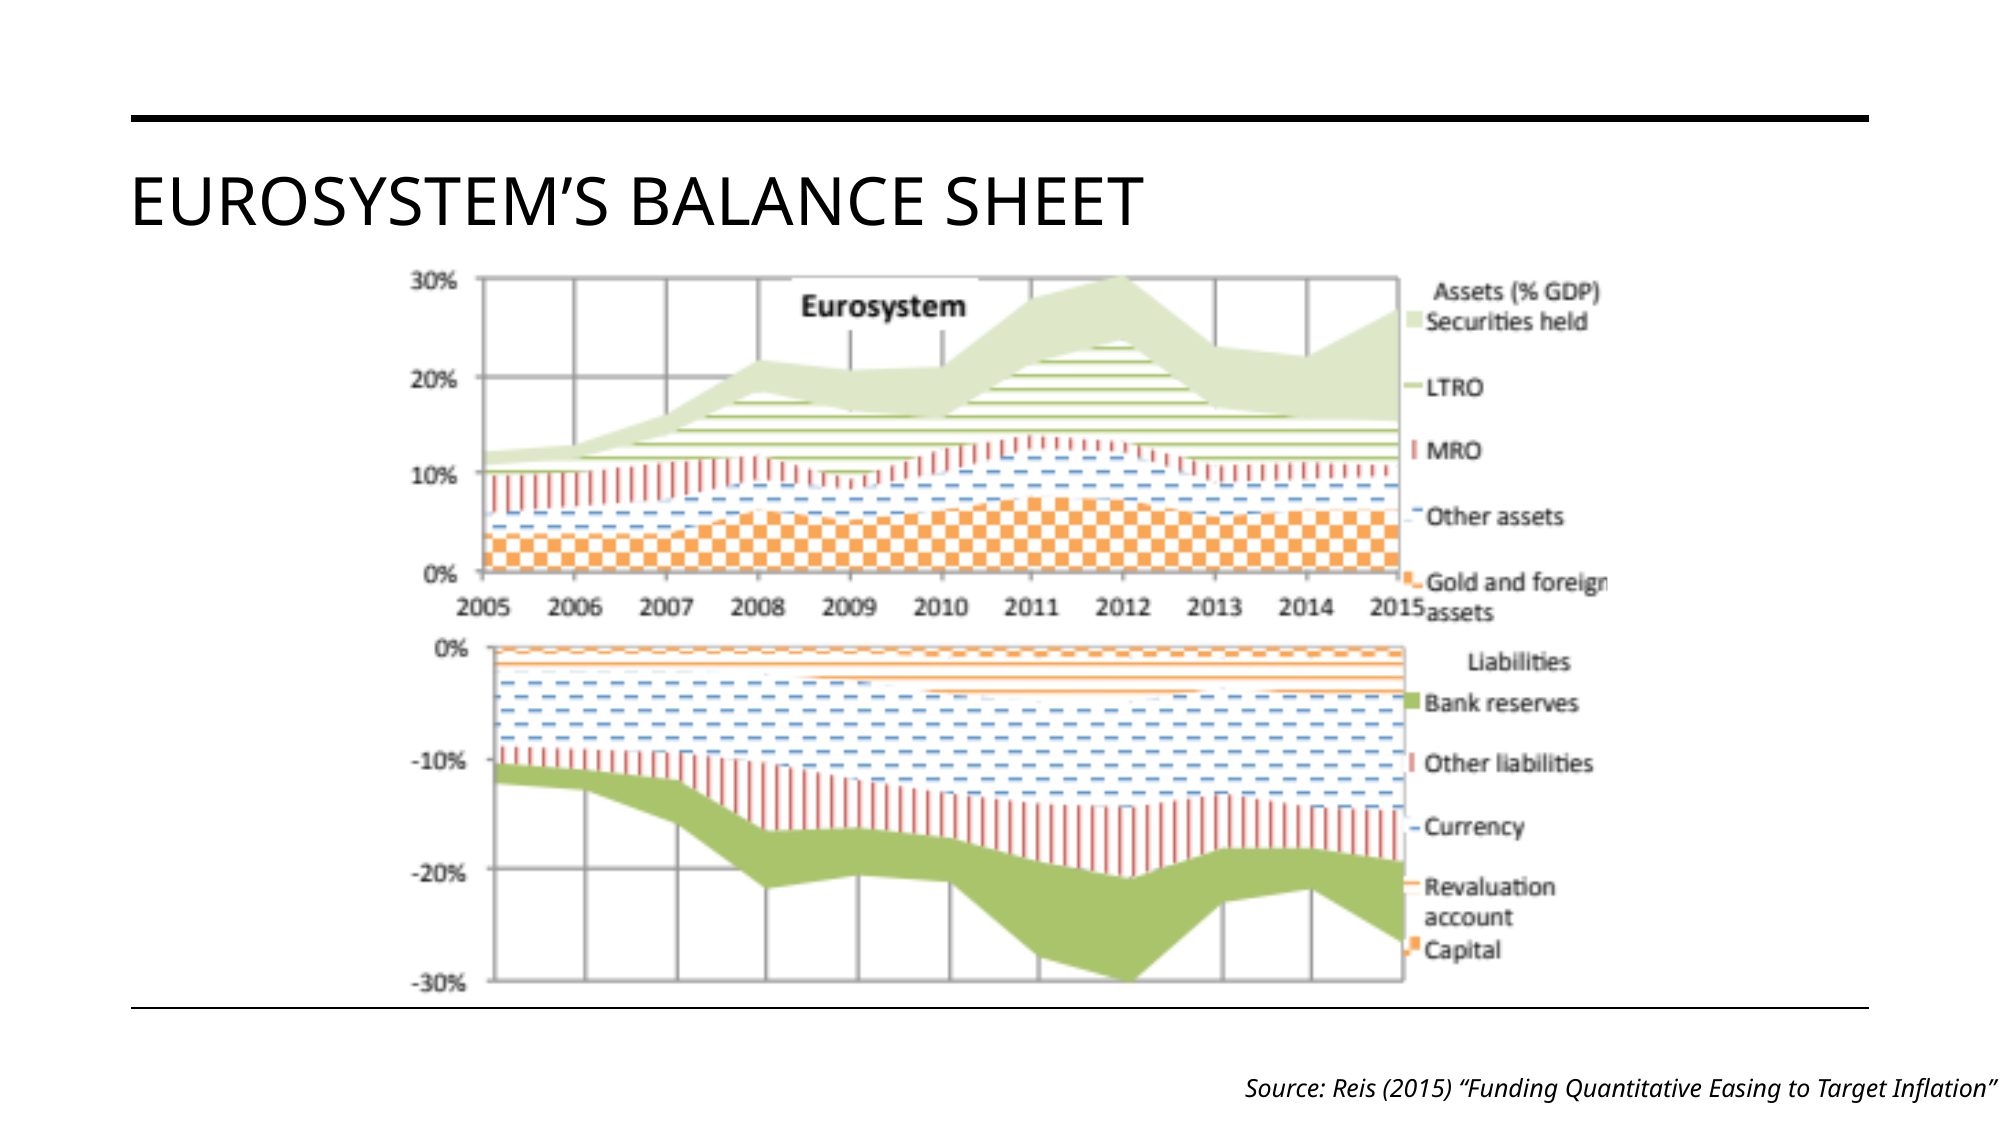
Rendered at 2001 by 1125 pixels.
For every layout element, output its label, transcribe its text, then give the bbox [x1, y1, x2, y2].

title Eurosystem’s balance sheet [114, 151, 1869, 236]
text_box Source: Reis (2015) “Funding Quantitative Easing to Target Inflation” [1230, 1065, 2000, 1110]
picture [392, 235, 1608, 1003]
